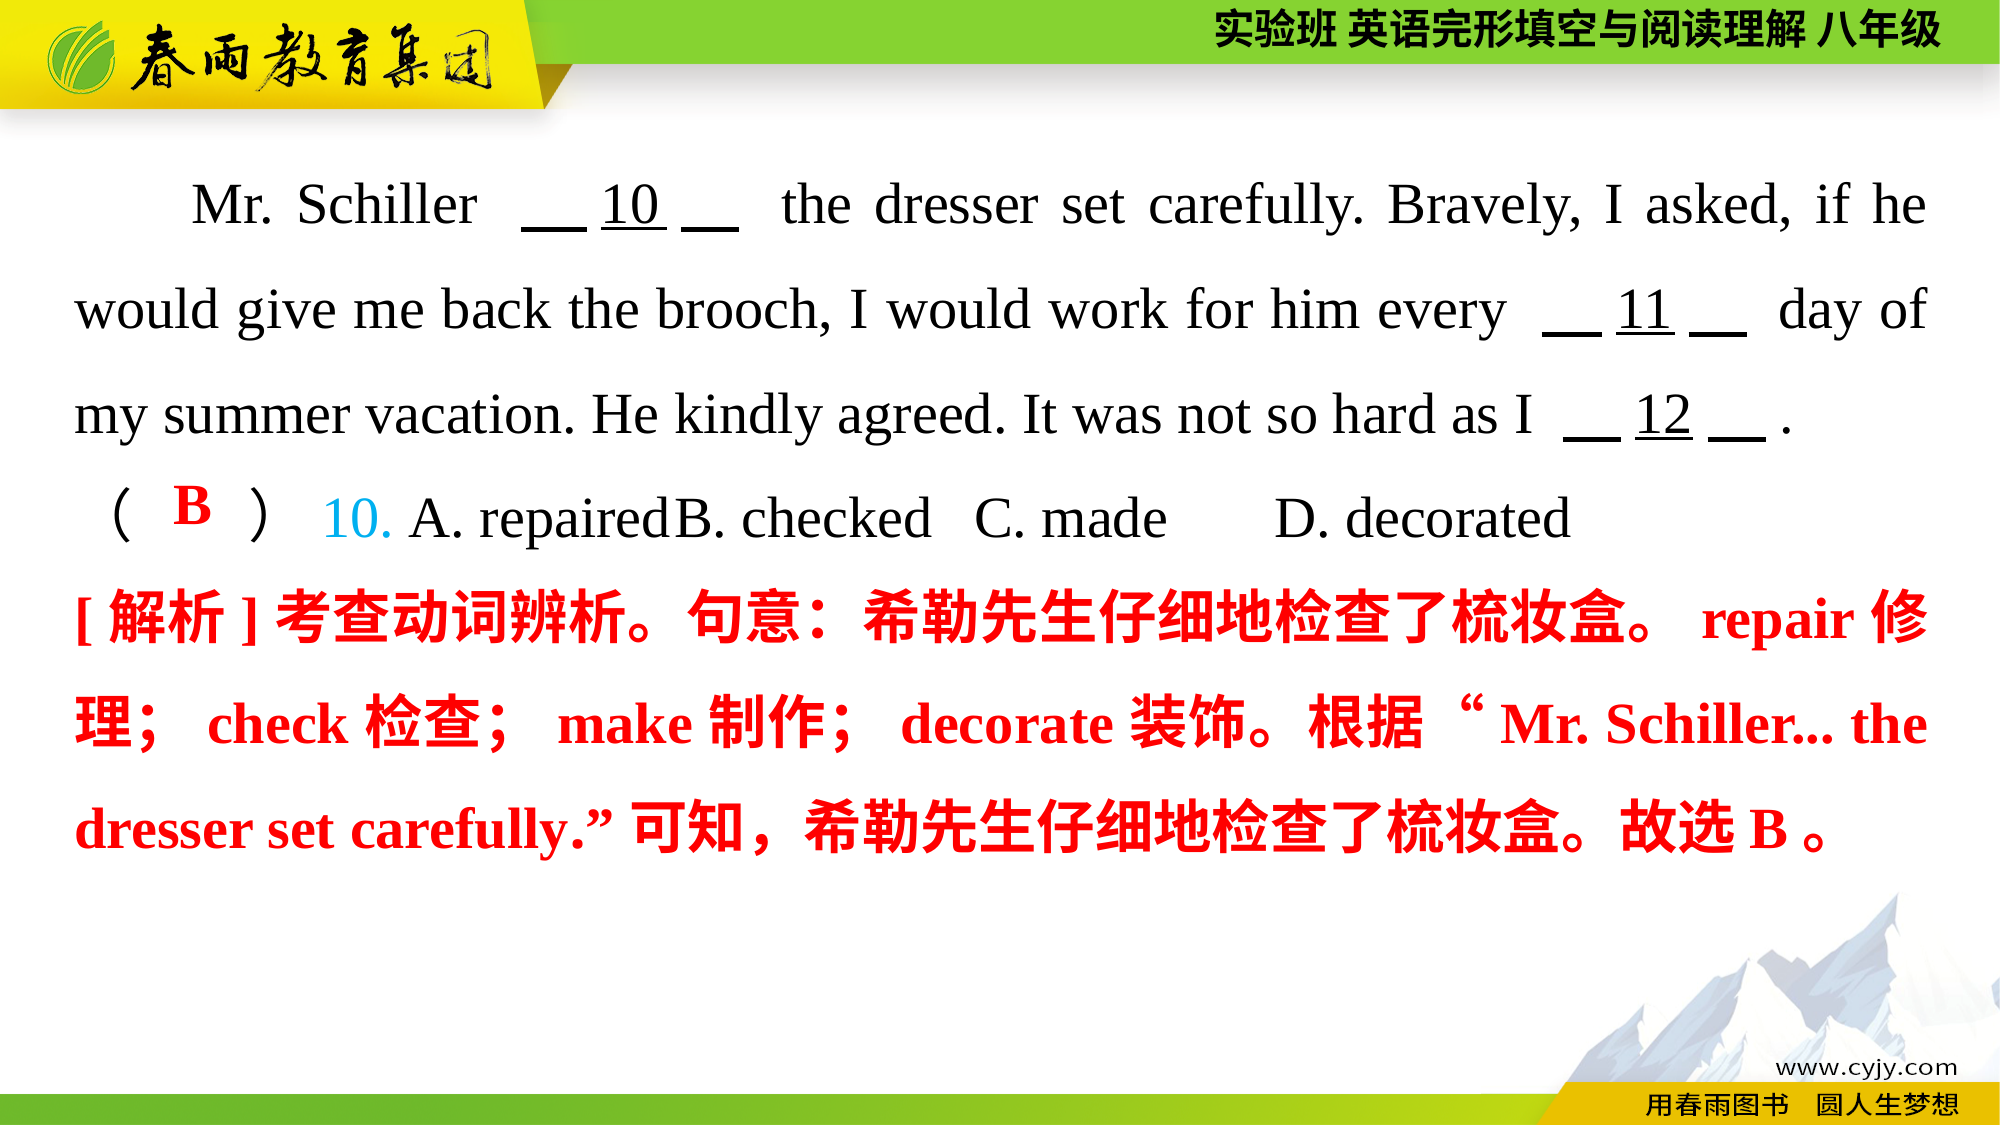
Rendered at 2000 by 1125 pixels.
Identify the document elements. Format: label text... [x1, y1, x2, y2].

picture [0, 0, 2000, 1125]
text_box [解析]考查动词辨析。句意：希勒先生仔细地检查了梳妆盒。repair修理；check检查；make制作；decorate装饰。根据“Mr. Schiller... the dresser set carefully.”可知，希勒先生仔细地检查了梳妆盒。故选B。 [59, 537, 1944, 868]
list Mr. Schiller 10 the dresser set carefully. Bravely, I asked, if he would give me back the brooch, I would work for him every 11 day of my summer vacation. He kindly agreed. It was not so hard as I 12 . [59, 122, 1944, 436]
text_box （ ）10. A. repaired B. checked C. made D. decorated [59, 436, 1944, 537]
text_box B [158, 459, 228, 537]
